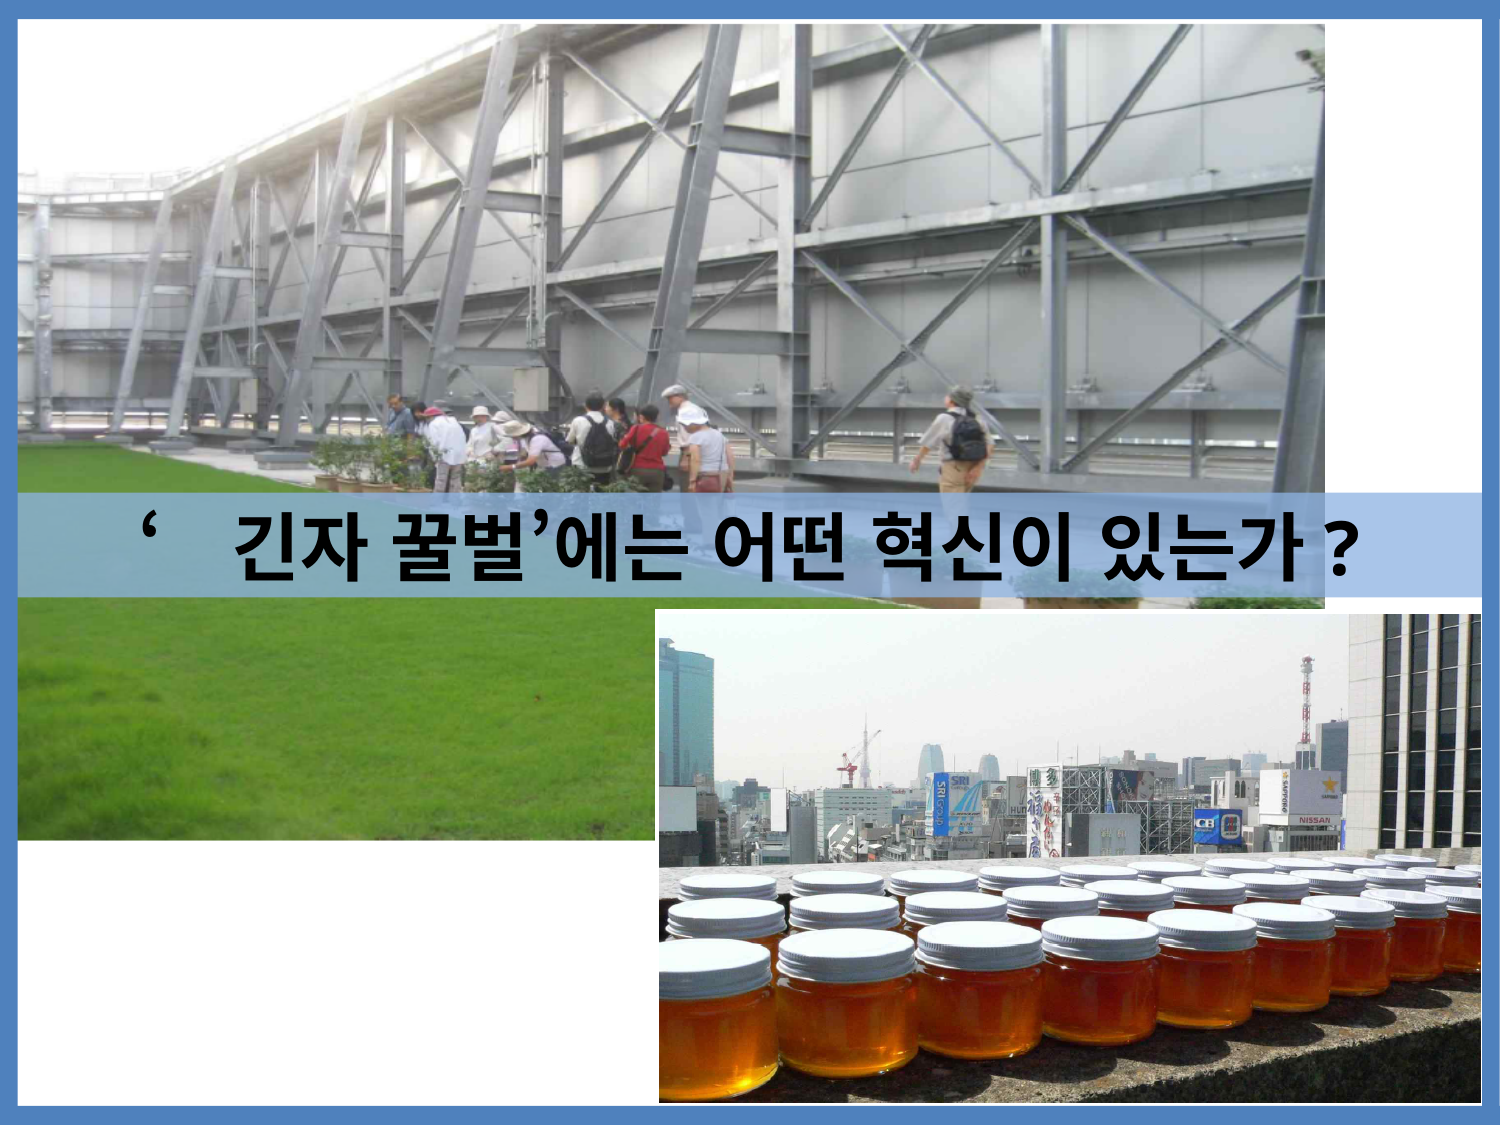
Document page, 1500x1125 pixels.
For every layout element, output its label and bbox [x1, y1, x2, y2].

text_box [0, 0, 1500, 1125]
